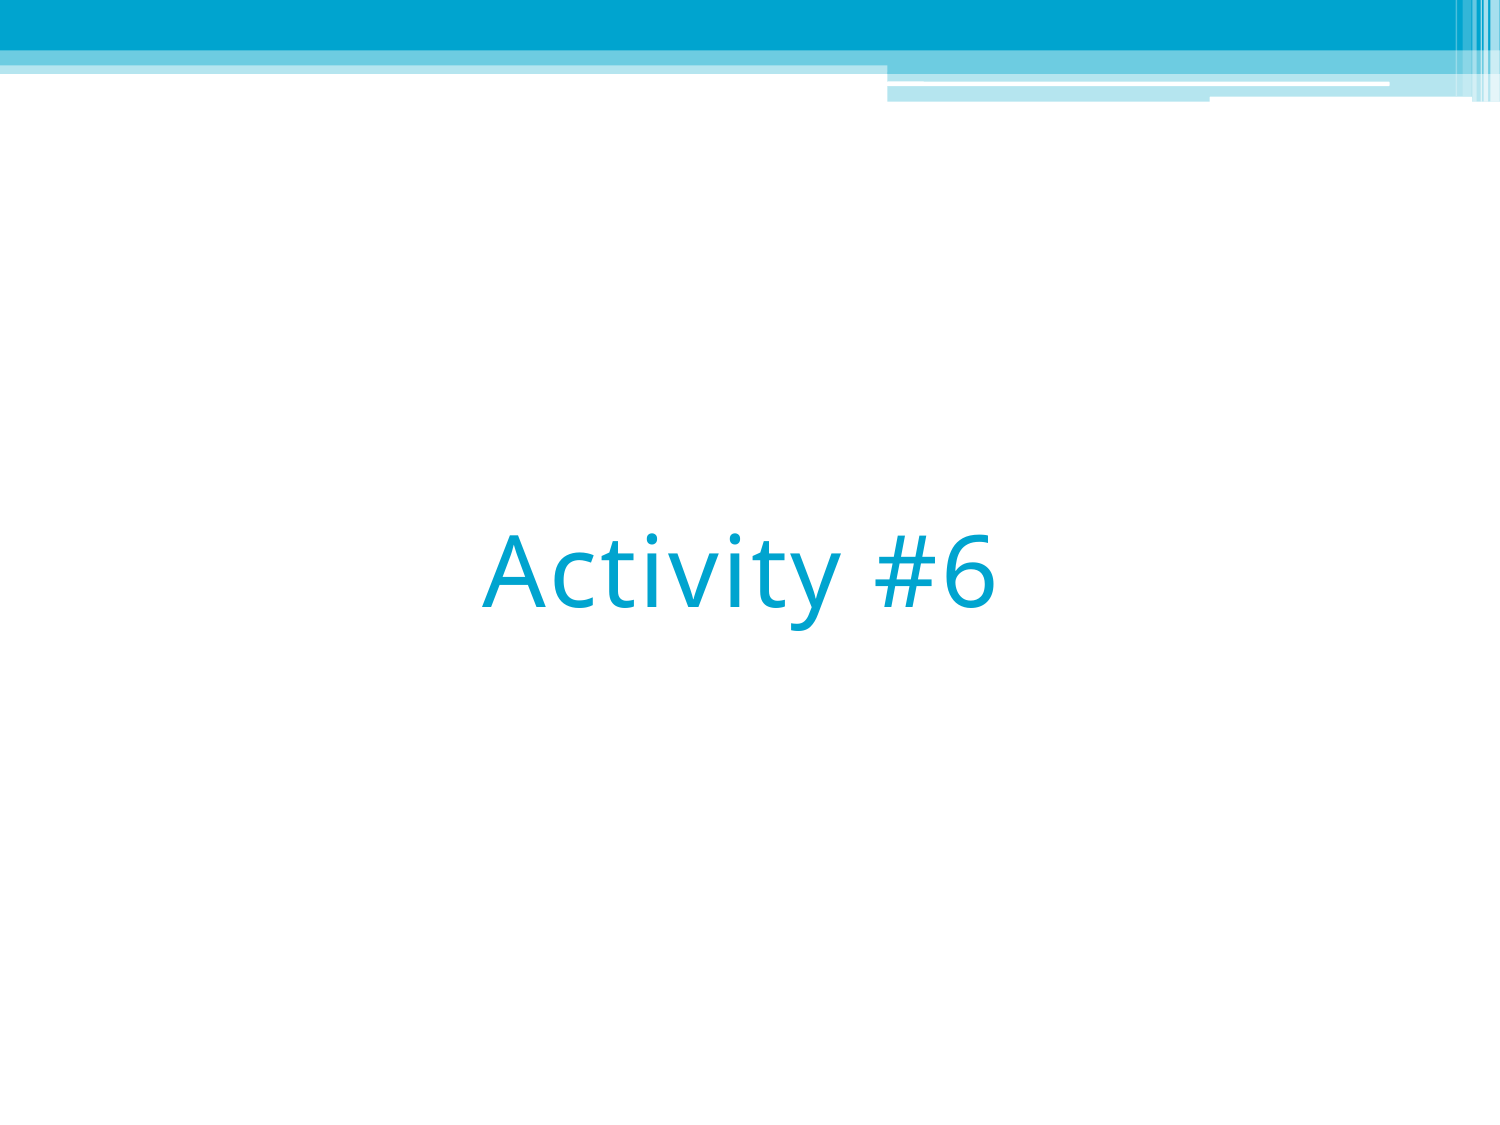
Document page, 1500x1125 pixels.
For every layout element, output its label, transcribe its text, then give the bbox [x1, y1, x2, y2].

text_box Activity #6 [37, 500, 1438, 635]
